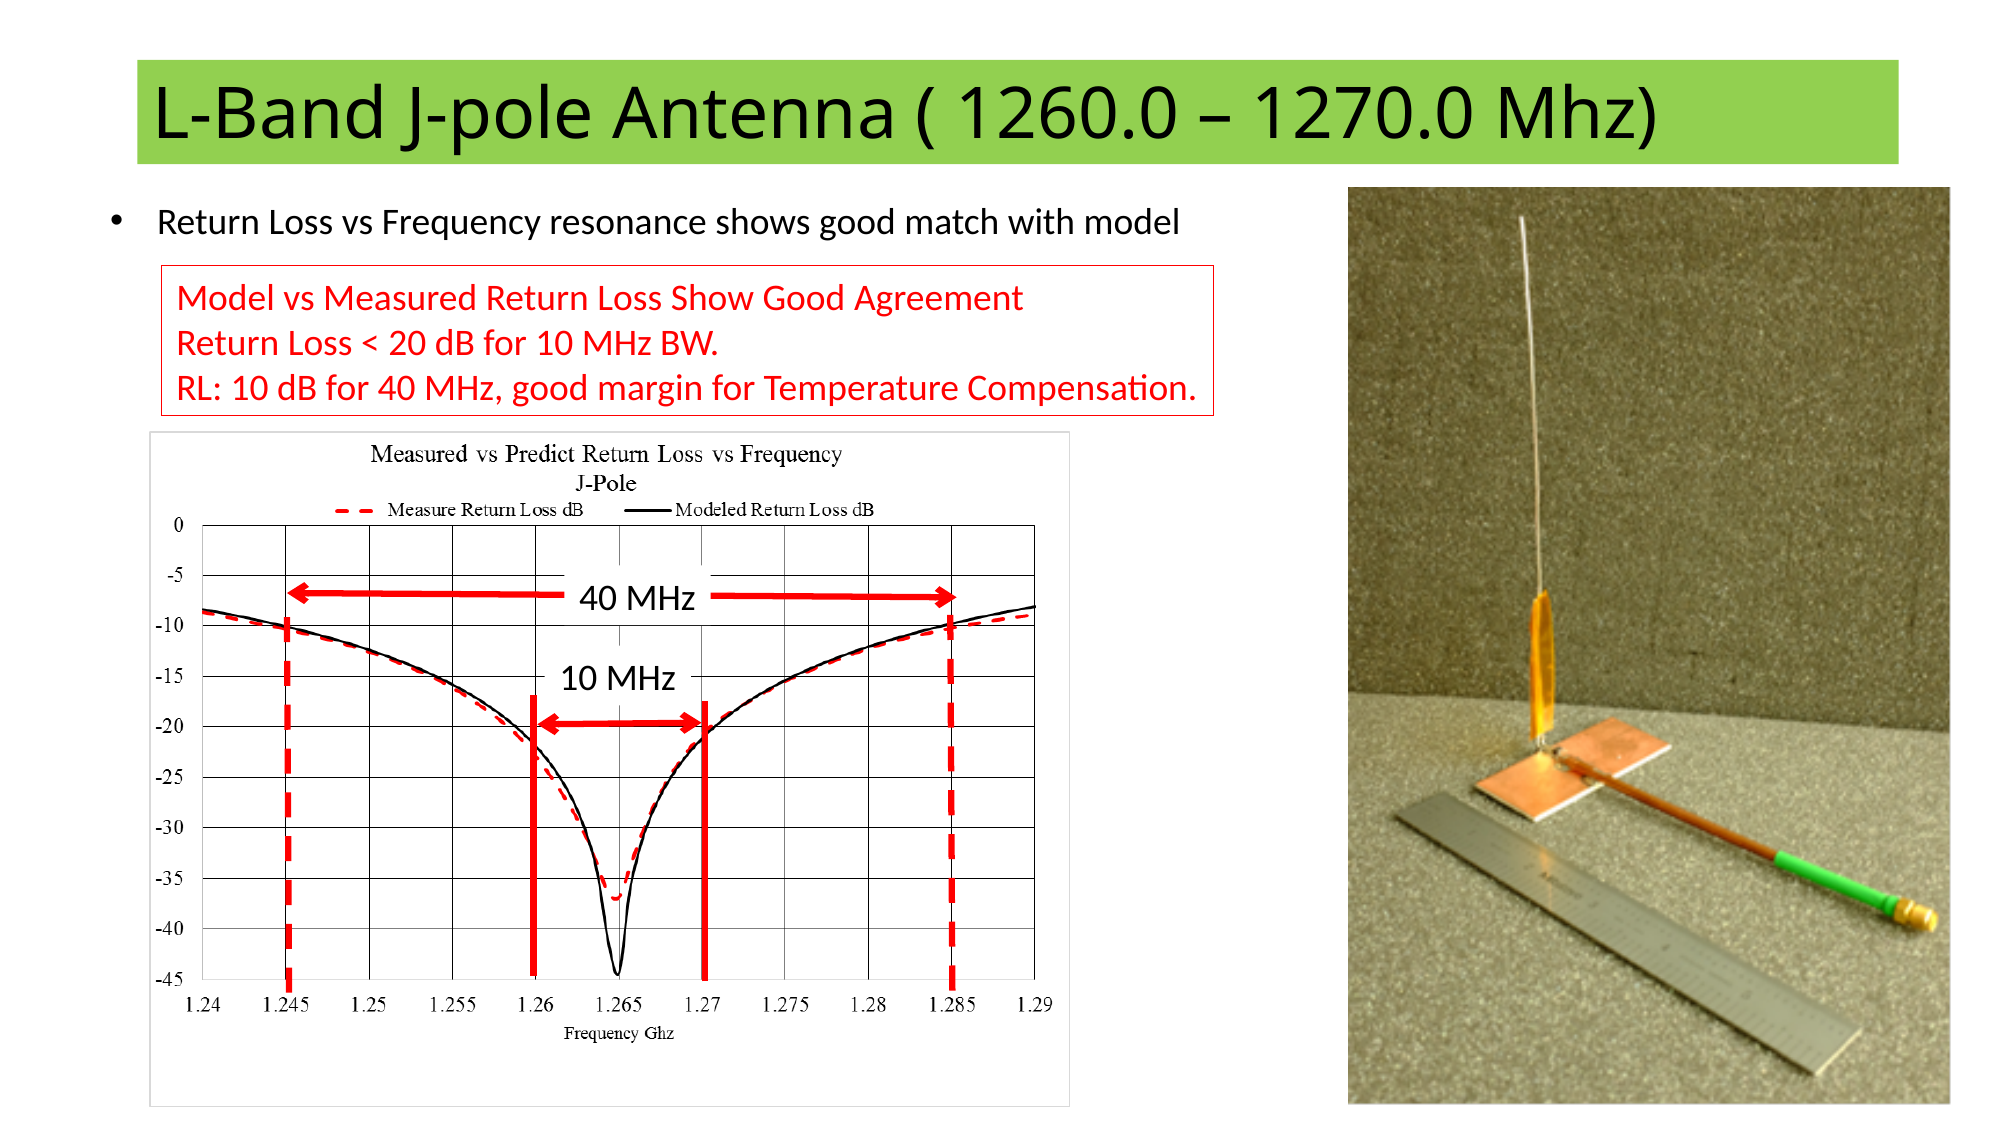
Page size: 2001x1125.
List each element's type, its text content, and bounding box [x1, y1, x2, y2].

text_box Return Loss vs Frequency resonance shows good match with model [95, 189, 1197, 250]
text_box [286, 592, 957, 598]
text_box Model vs Measured Return Loss Show Good Agreement Return Loss < 20 dB for 10 MHz BW. RL: 10 dB for 40 MHz, good margin for Temperature Compensation. [161, 265, 1214, 416]
title L-Band J-pole Antenna ( 1260.0 – 1270.0 Mhz) [137, 59, 1899, 165]
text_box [286, 614, 290, 993]
picture [149, 431, 1070, 1107]
picture [1348, 186, 1953, 1107]
